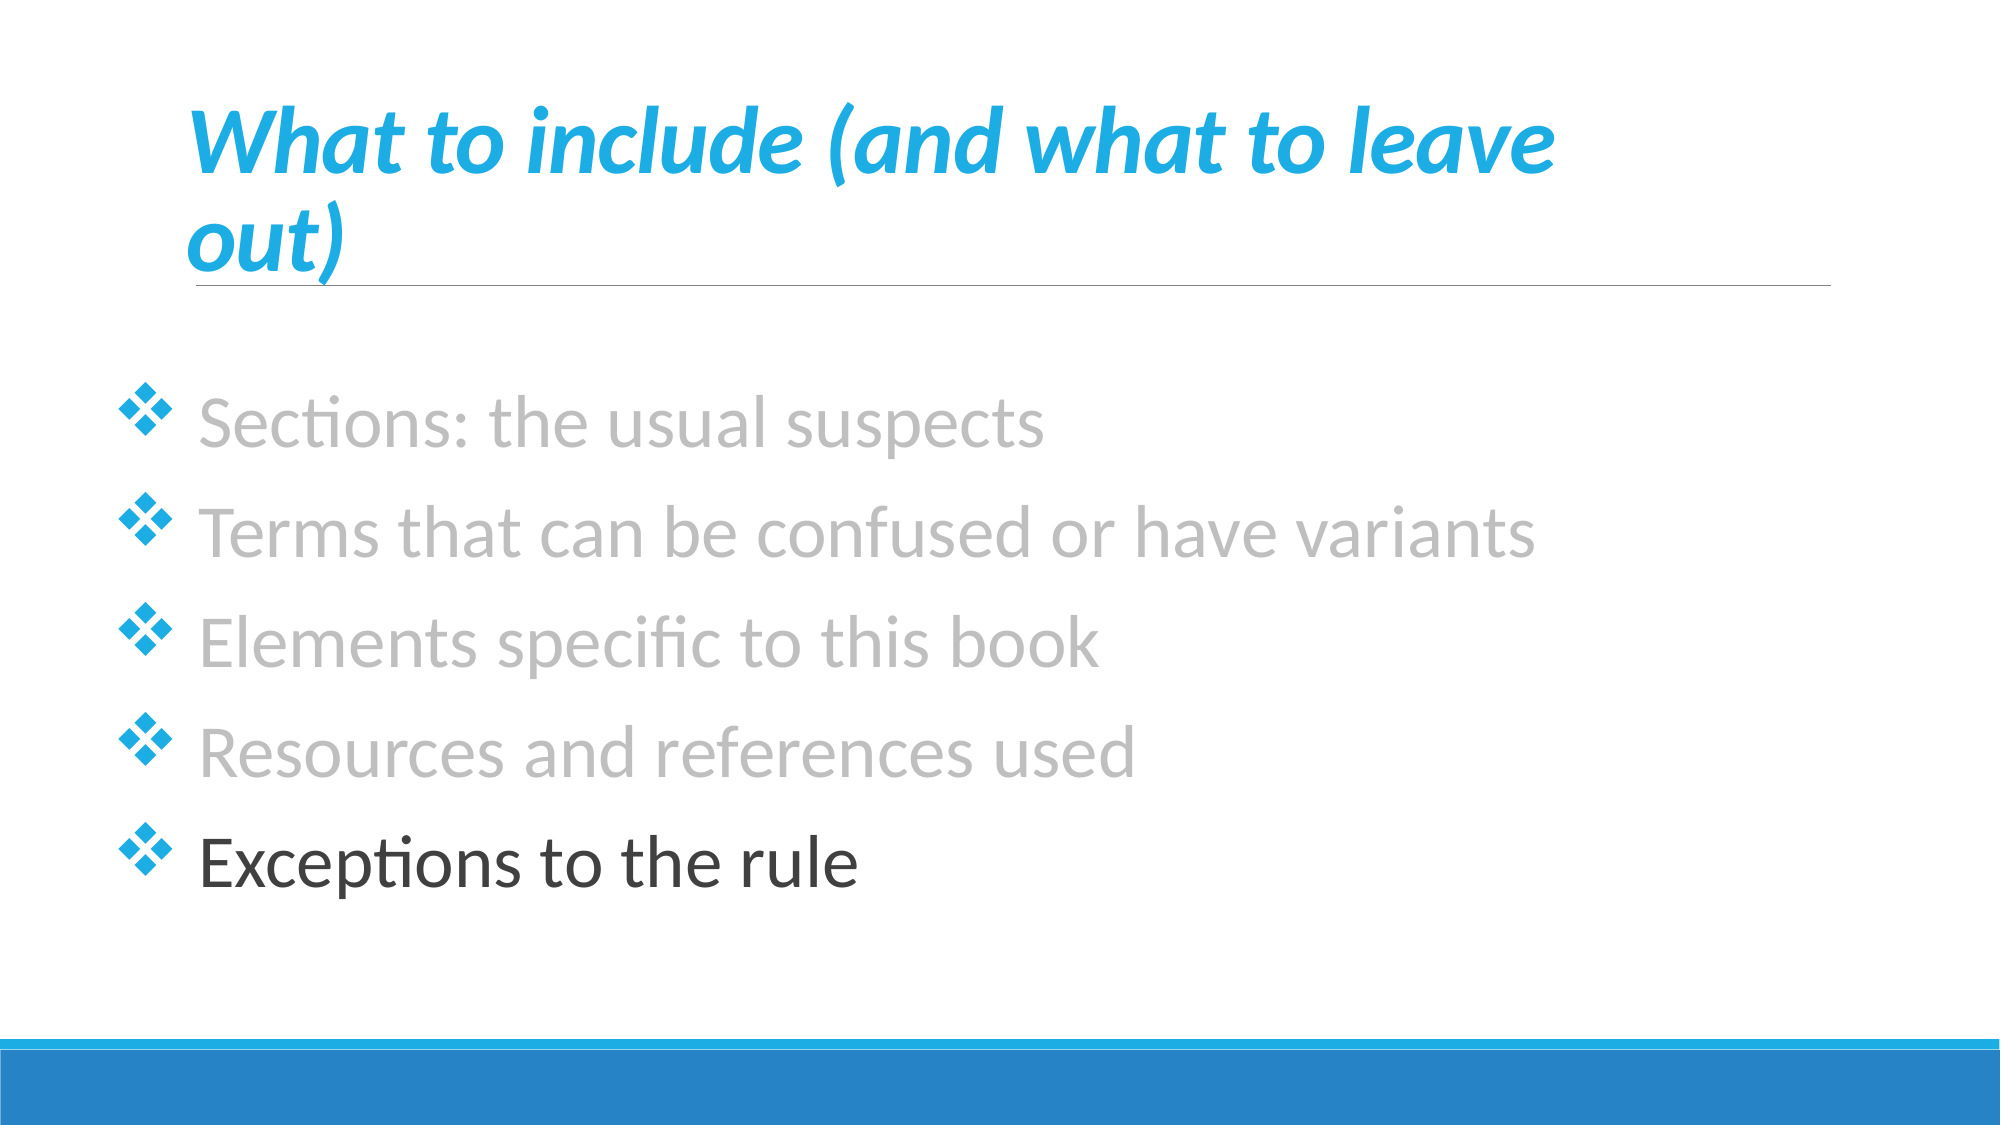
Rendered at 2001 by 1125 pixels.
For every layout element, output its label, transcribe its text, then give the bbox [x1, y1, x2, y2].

list Sections: the usual suspects Terms that can be confused or have variants Elements specific to this book Resources and references used Exceptions to the rule [112, 375, 1935, 1021]
title What to include (and what to leave out) [171, 85, 1711, 299]
